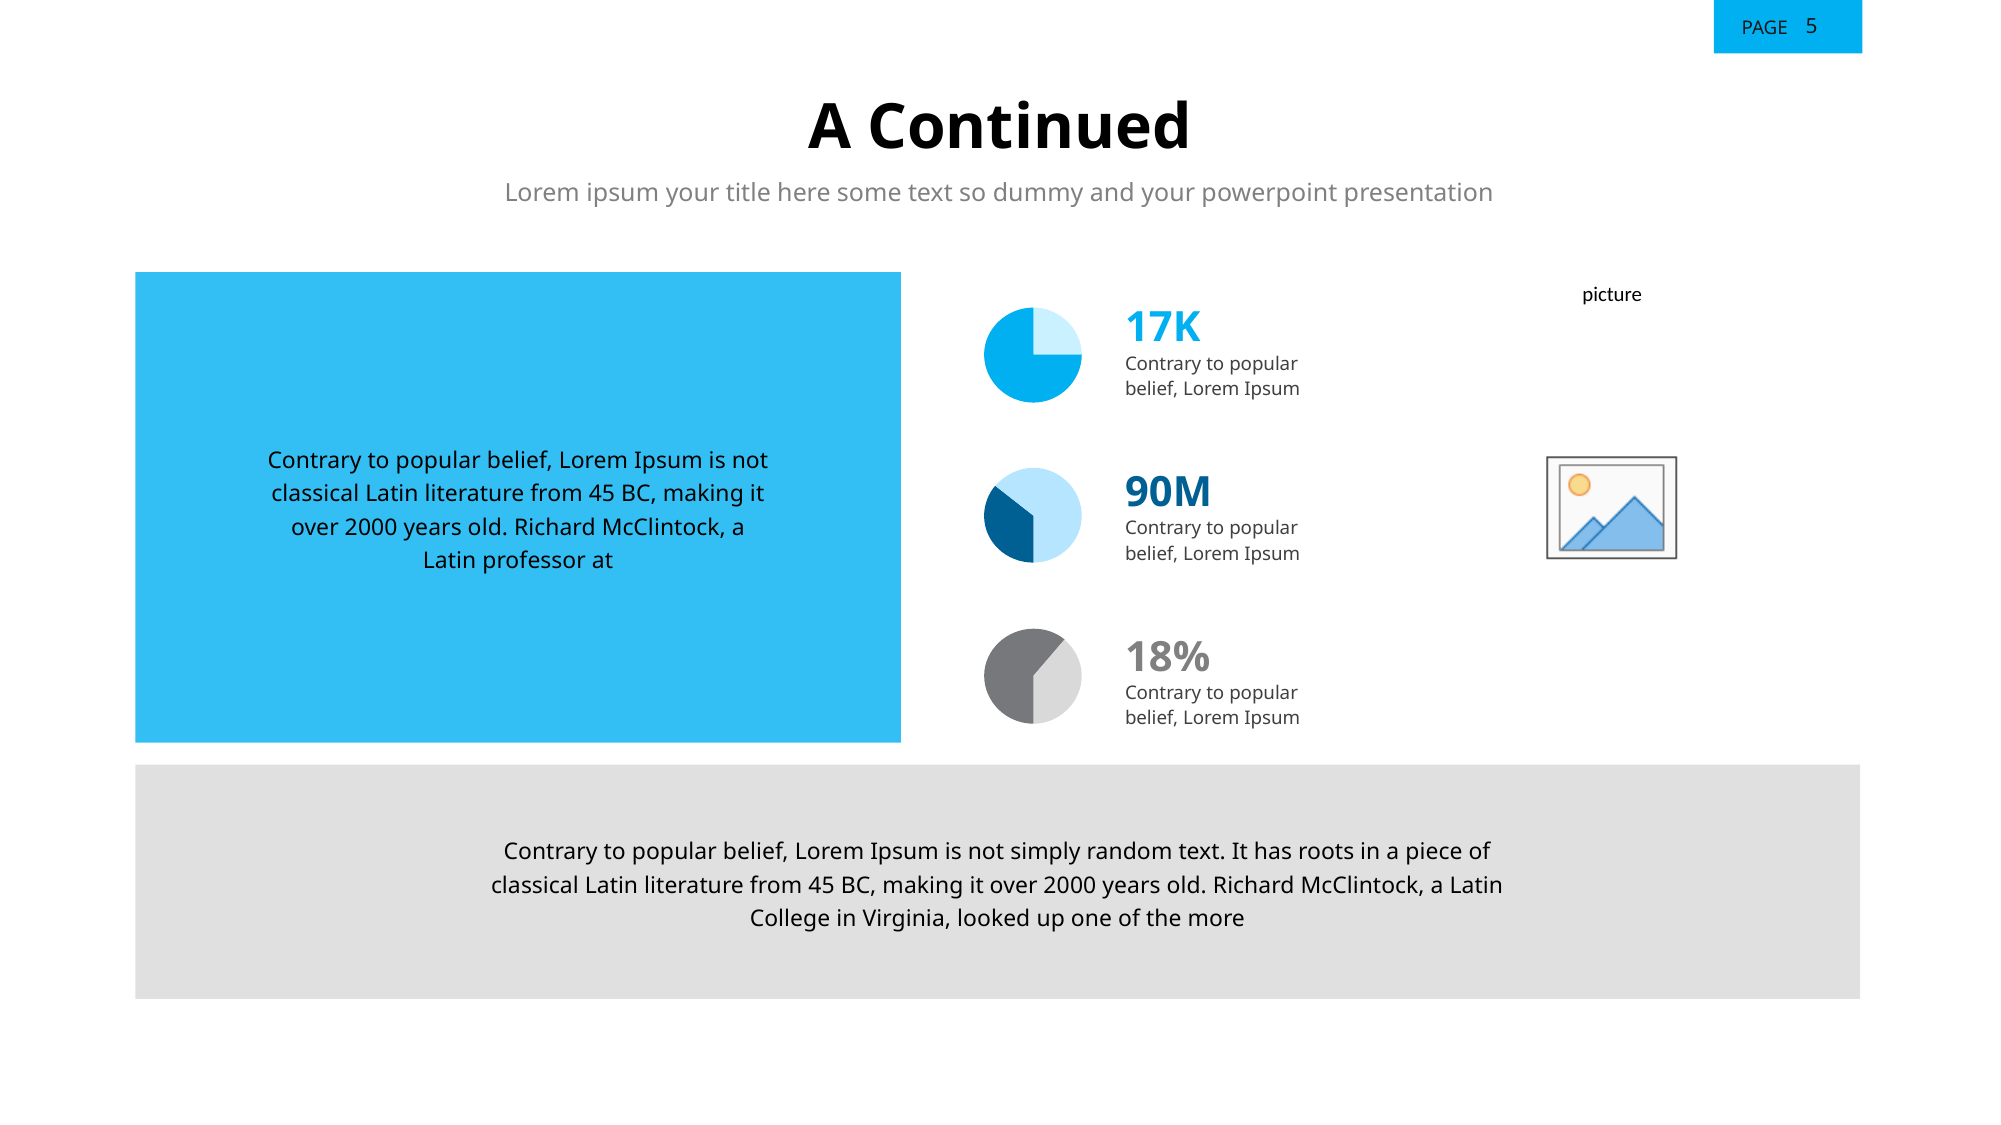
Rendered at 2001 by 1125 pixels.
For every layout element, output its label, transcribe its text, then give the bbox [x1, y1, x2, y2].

slide_number 5 [1790, 10, 1867, 43]
subtitle Lorem ipsum your title here some text so dummy and your powerpoint presentation [137, 179, 1863, 221]
text_box [134, 764, 1861, 1000]
picture [1364, 273, 1861, 744]
text_box [134, 271, 902, 744]
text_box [984, 292, 1316, 737]
text_box Contrary to popular belief, Lorem Ipsum is not simply random text. It has roots in a piece of classical Latin literature from 45 BC, making it over 2000 years old. Richard McClintock, a Latin College in Virginia, looked up one of the more [450, 823, 1546, 939]
text_box Contrary to popular belief, Lorem Ipsum is not classical Latin literature from 45 BC, making it over 2000 years old. Richard McClintock, a Latin professor at [248, 432, 788, 581]
title A Continued [137, 78, 1863, 179]
